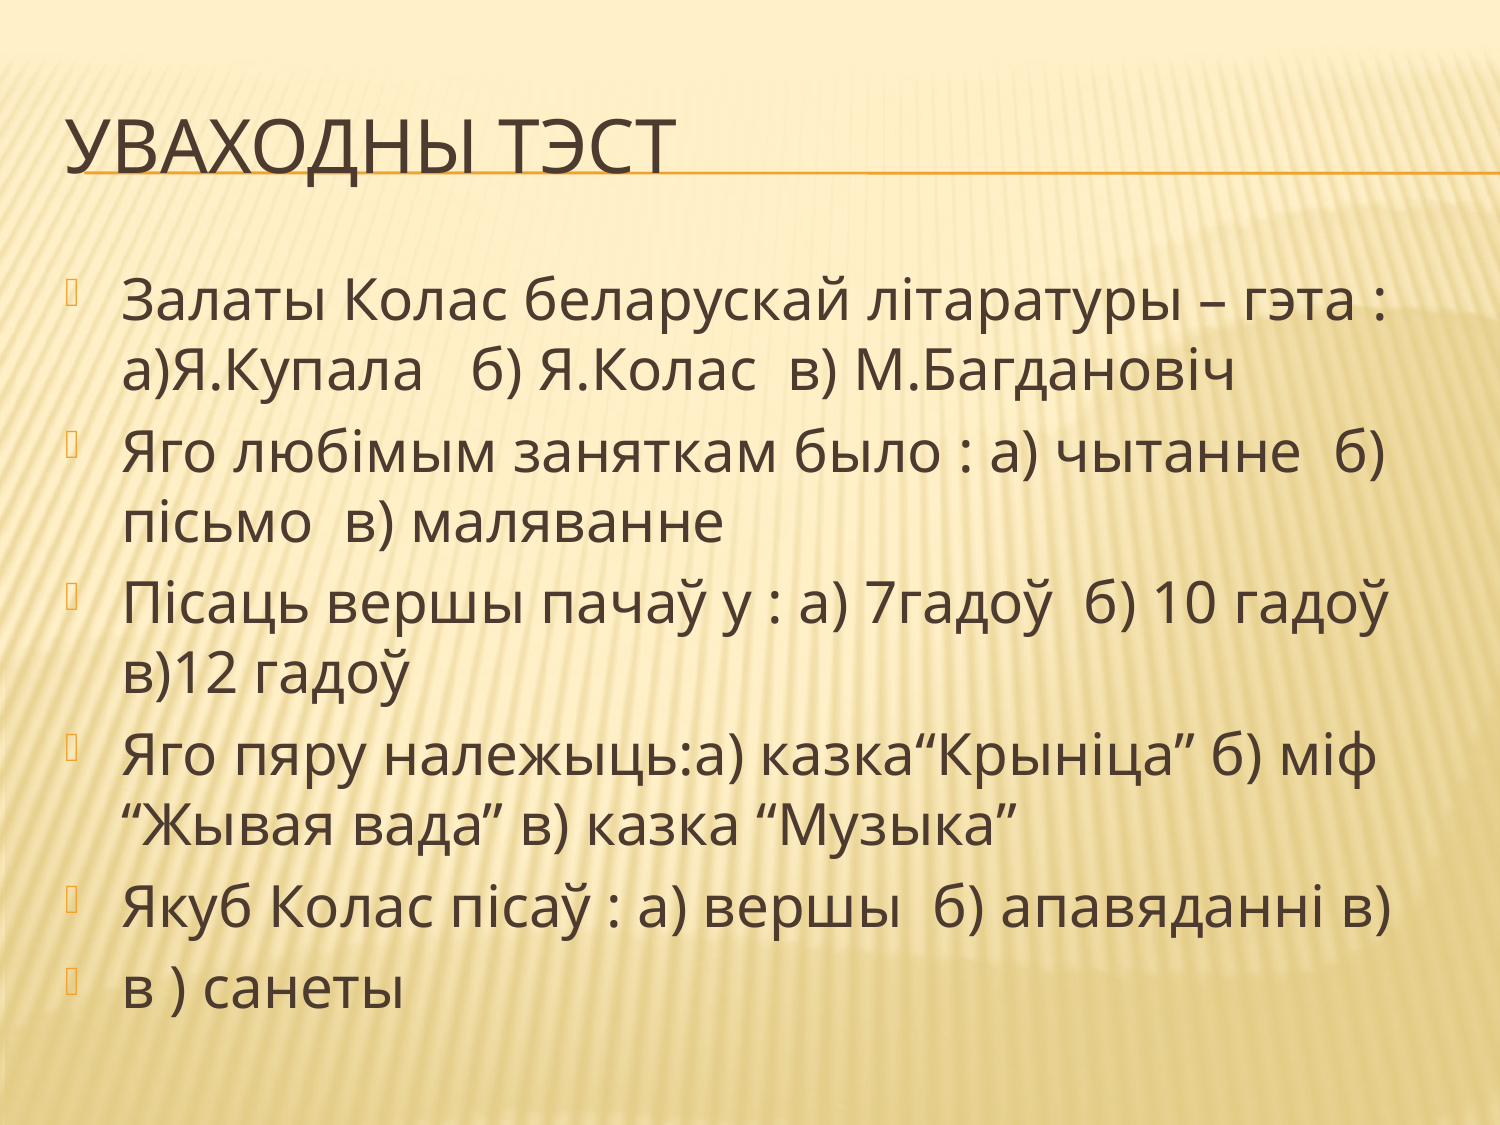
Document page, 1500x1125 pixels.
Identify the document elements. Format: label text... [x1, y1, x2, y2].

list Залаты Колас беларускай літаратуры – гэта : а)Я.Купала б) Я.Колас в) М.Багдановіч Яго любімым заняткам было : а) чытанне б) пісьмо в) маляванне Пісаць вершы пачаў у : а) 7гадоў б) 10 гадоў в)12 гадоў Яго пяру належыць:а) казка“Крыніца” б) міф “Жывая вада” в) казка “Музыка” Якуб Колас пісаў : а) вершы б) апавяданні в) в ) санеты [50, 254, 1475, 998]
title Уваходны тэст [50, 75, 1475, 213]
